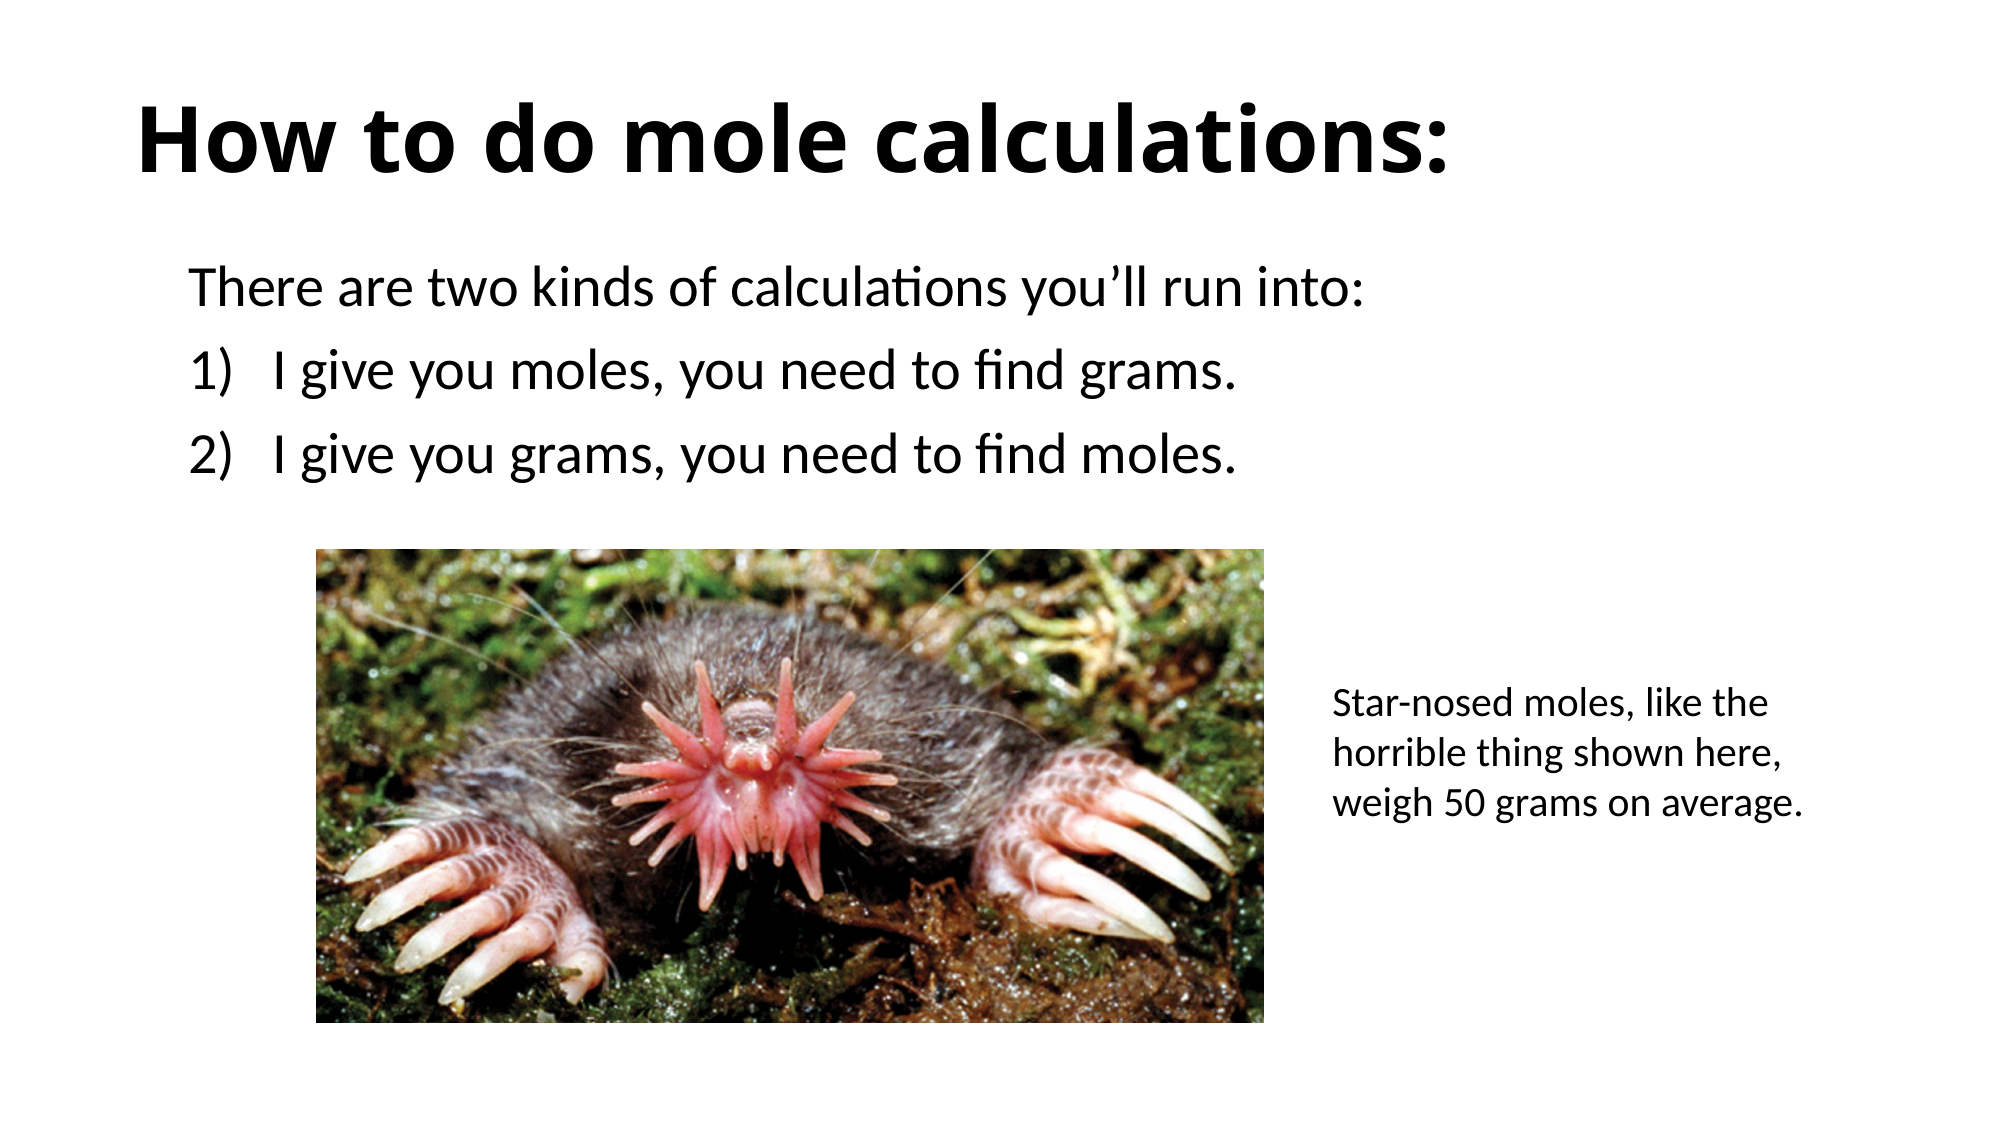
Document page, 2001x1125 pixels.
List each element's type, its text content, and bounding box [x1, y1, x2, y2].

picture [316, 549, 1264, 1024]
text_box Star-nosed moles, like the horrible thing shown here, weigh 50 grams on average. [1317, 667, 1898, 833]
list There are two kinds of calculations you’ll run into: I give you moles, you need to find grams. I give you grams, you need to find moles. [173, 248, 1898, 563]
title How to do mole calculations: [119, 34, 1845, 252]
